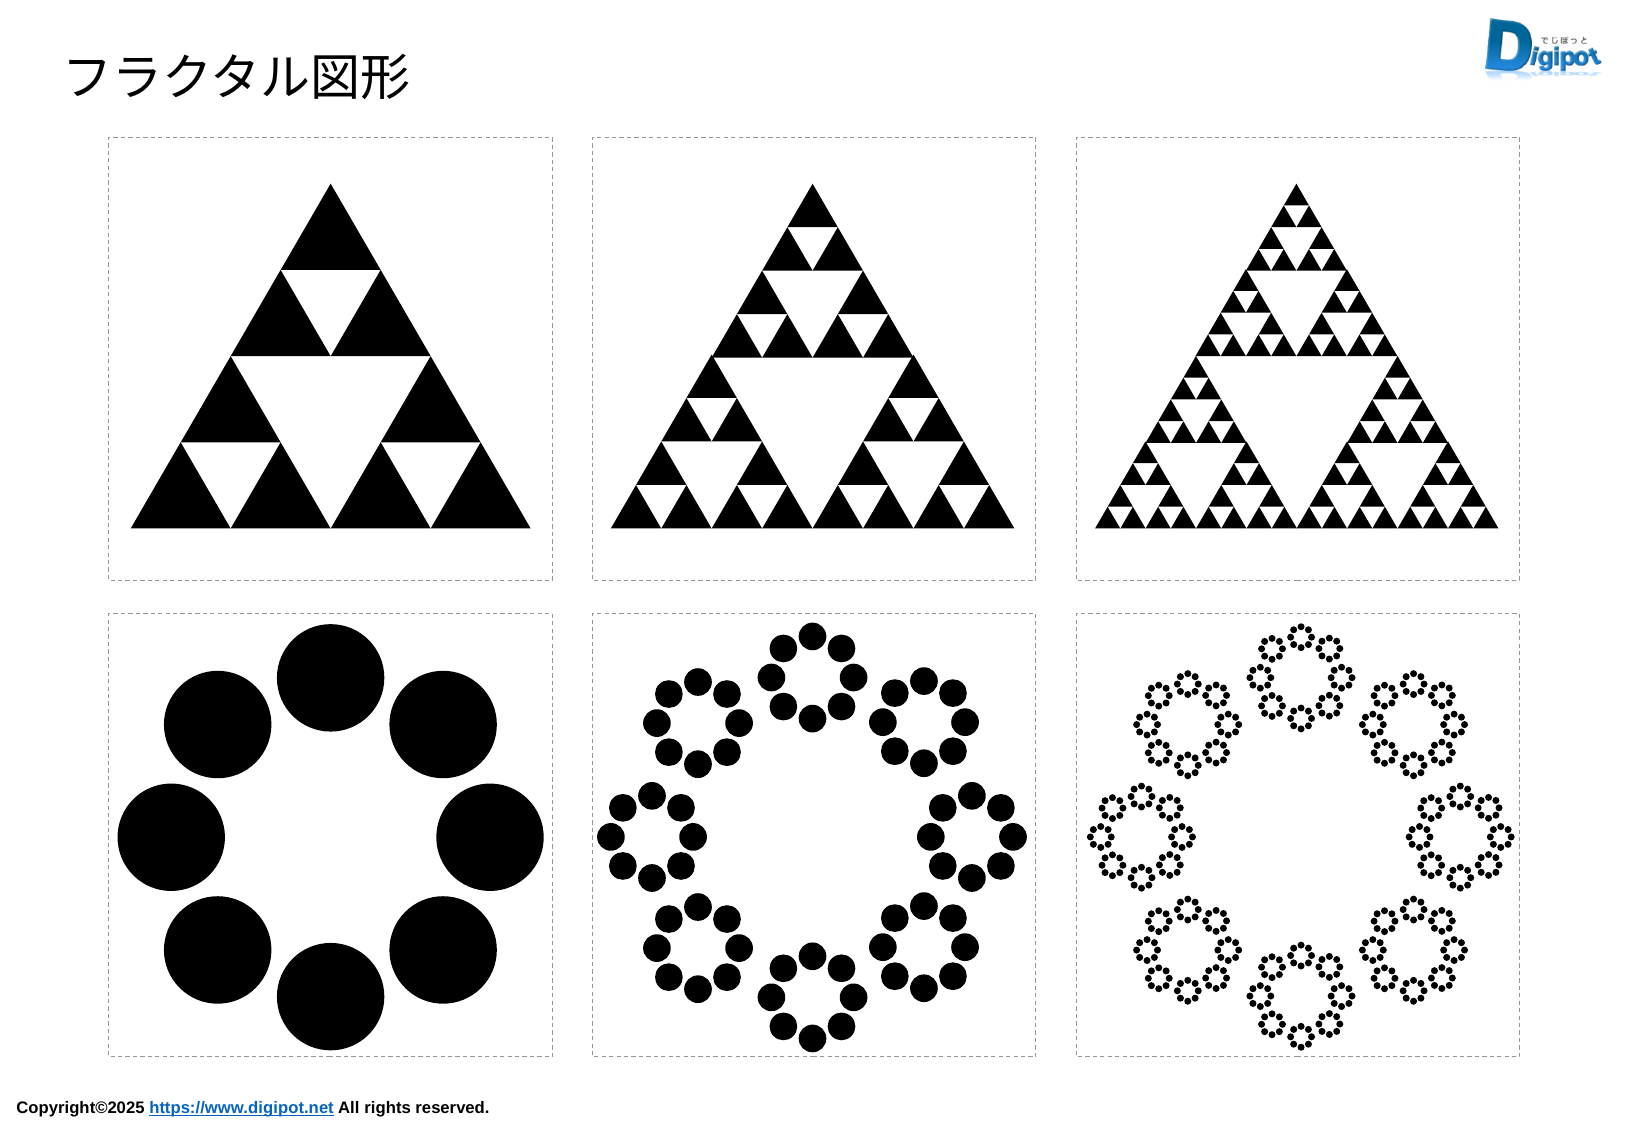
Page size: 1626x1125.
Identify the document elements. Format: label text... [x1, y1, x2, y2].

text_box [1086, 623, 1515, 1051]
picture [1485, 18, 1602, 82]
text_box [130, 183, 531, 529]
text_box [388, 895, 498, 1005]
text_box フラクタル図形 [48, 38, 426, 113]
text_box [597, 622, 1027, 1053]
text_box [162, 895, 273, 1005]
text_box [388, 669, 498, 780]
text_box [610, 183, 1015, 529]
text_box [162, 669, 273, 780]
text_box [1094, 183, 1499, 529]
text_box [275, 941, 386, 1052]
text_box [116, 782, 226, 892]
text_box [435, 782, 545, 892]
text_box [275, 623, 386, 733]
